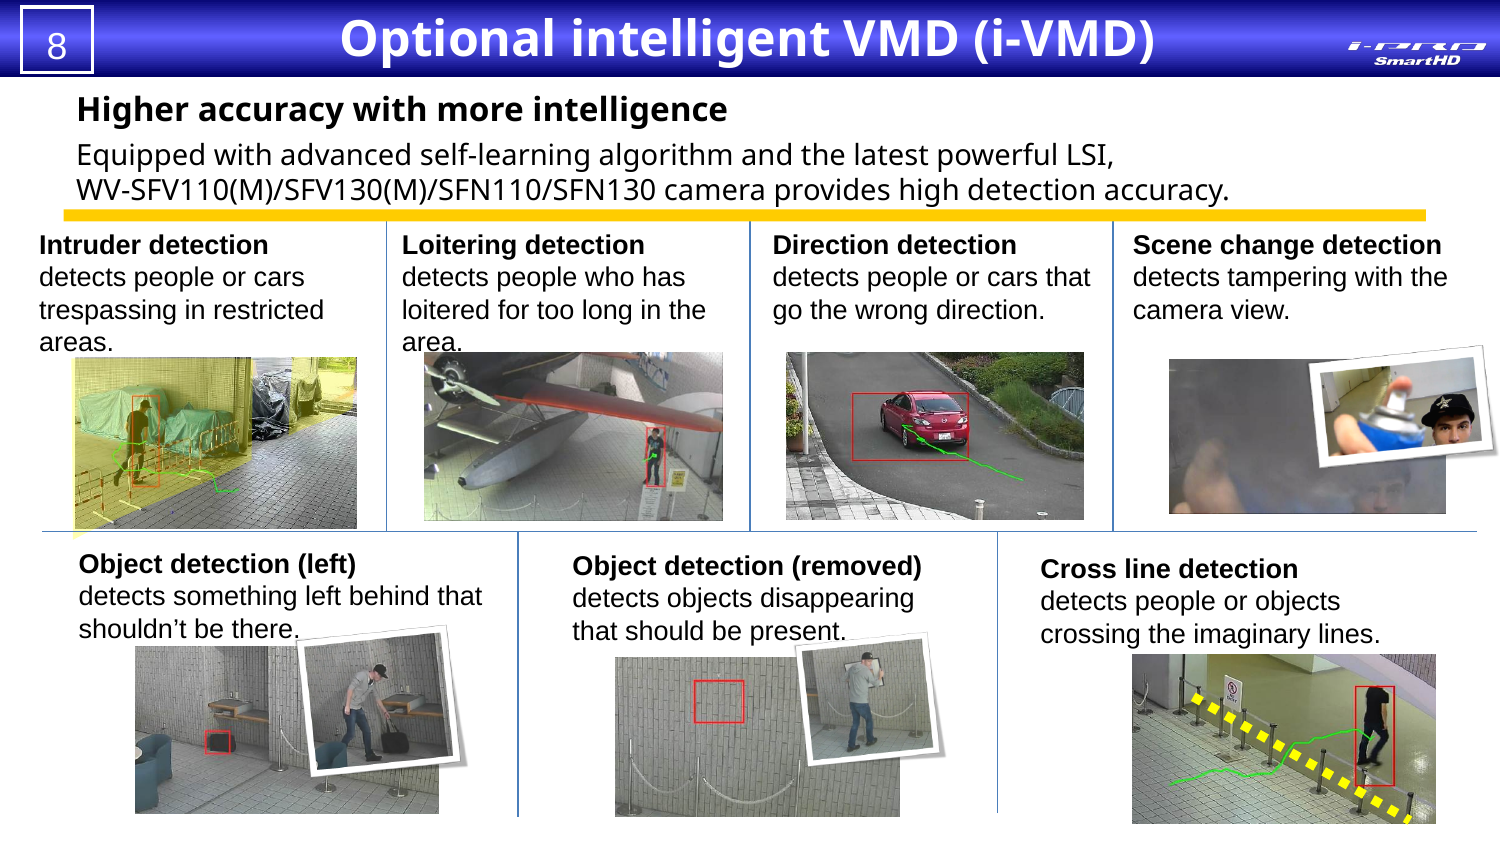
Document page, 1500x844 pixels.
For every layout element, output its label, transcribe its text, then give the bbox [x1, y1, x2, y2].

picture [785, 352, 1084, 521]
text_box Loitering detection detects people who has loitered for too long in the area. [390, 222, 746, 365]
text_box Cross line detection detects people or objects crossing the imaginary lines. [1025, 543, 1446, 656]
text_box Object detection (removed) detects objects disappearing that should be present. [557, 540, 957, 653]
text_box Intruder detection detects people or cars trespassing in restricted areas. [24, 219, 385, 365]
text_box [1169, 344, 1500, 515]
picture [424, 352, 723, 521]
text_box Object detection (left) detects something left behind that shouldn’t be there. [63, 540, 499, 651]
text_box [1132, 653, 1436, 825]
text_box Direction detection detects people or cars that go the wrong direction. [757, 222, 1108, 332]
text_box [63, 209, 1426, 222]
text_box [134, 624, 469, 814]
picture [75, 357, 357, 529]
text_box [615, 631, 947, 818]
text_box Scene change detection detects tampering with the camera view. [1118, 219, 1473, 332]
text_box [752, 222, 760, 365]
title Optional intelligent VMD (i-VMD) [0, 0, 1500, 77]
text_box Higher accuracy with more intelligence Equipped with advanced self-learning algorithm and the latest powerful LSI, WV-SFV110(M)/SFV130(M)/SFN110/SFN130 camera provides high detection accuracy. [61, 81, 1445, 214]
